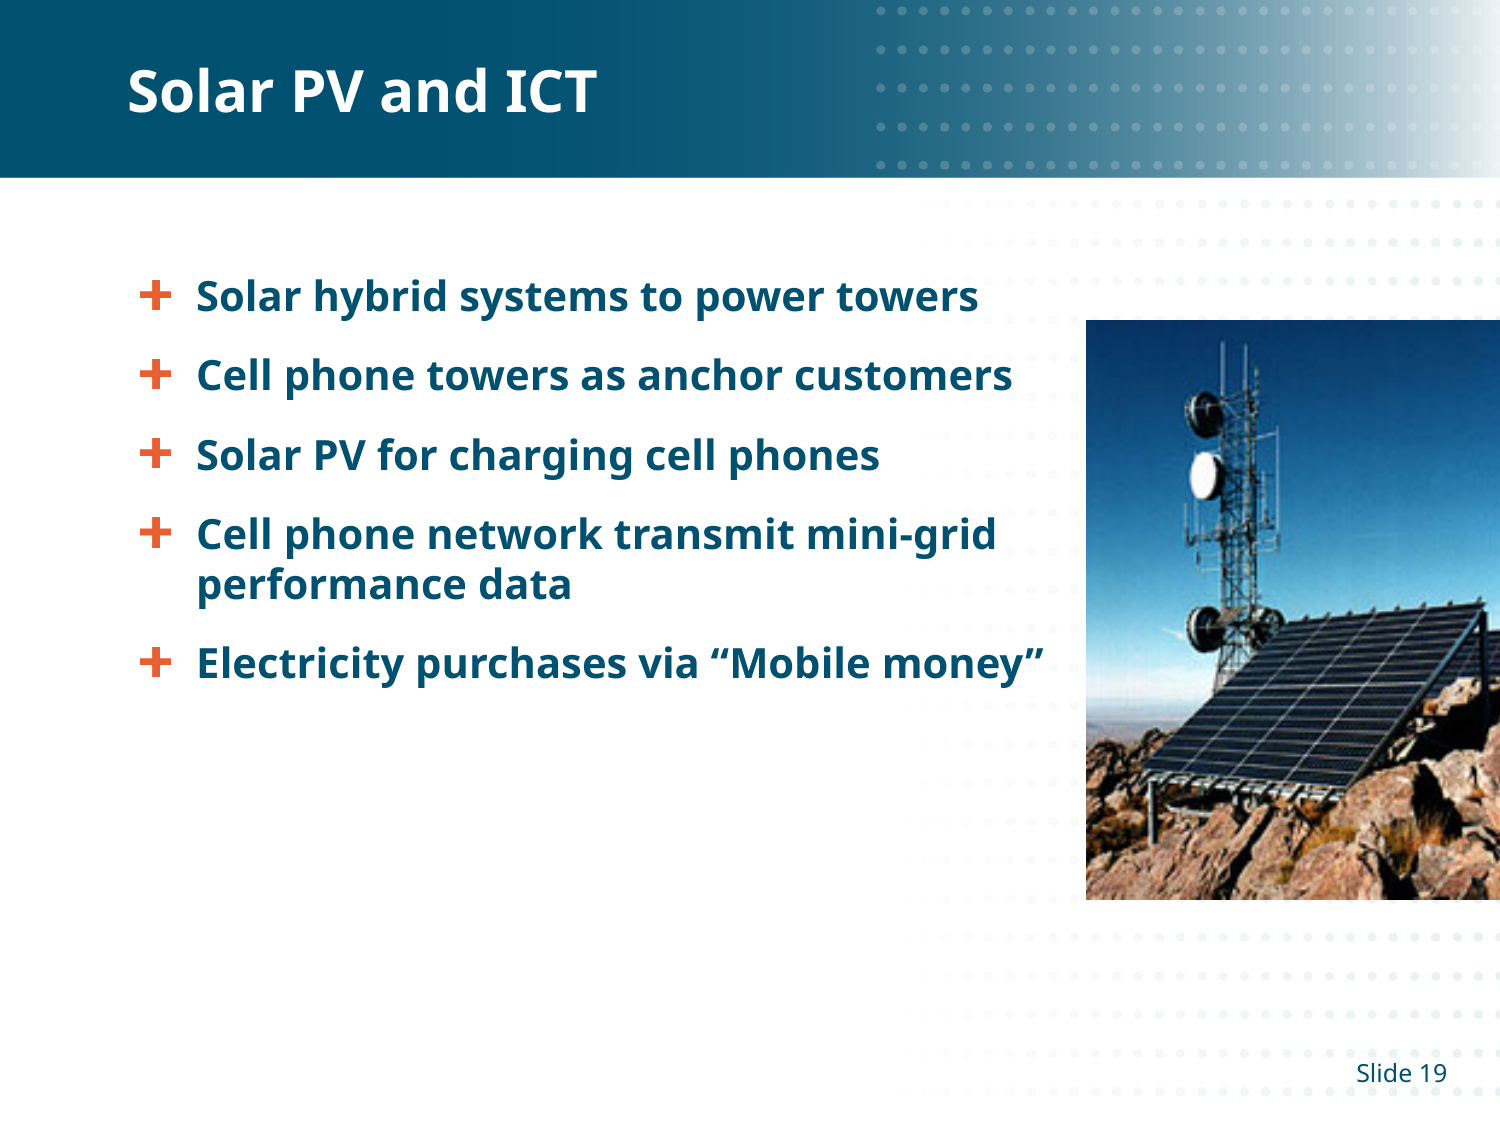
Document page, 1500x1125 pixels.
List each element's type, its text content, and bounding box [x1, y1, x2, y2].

picture [0, 0, 1500, 1125]
list Solar hybrid systems to power towers Cell phone towers as anchor customers Solar PV for charging cell phones Cell phone network transmit mini-grid performance data Electricity purchases via “Mobile money” [125, 262, 1063, 1005]
slide_number 19 [1112, 1049, 1463, 1125]
title Solar PV and ICT [112, 0, 1300, 184]
